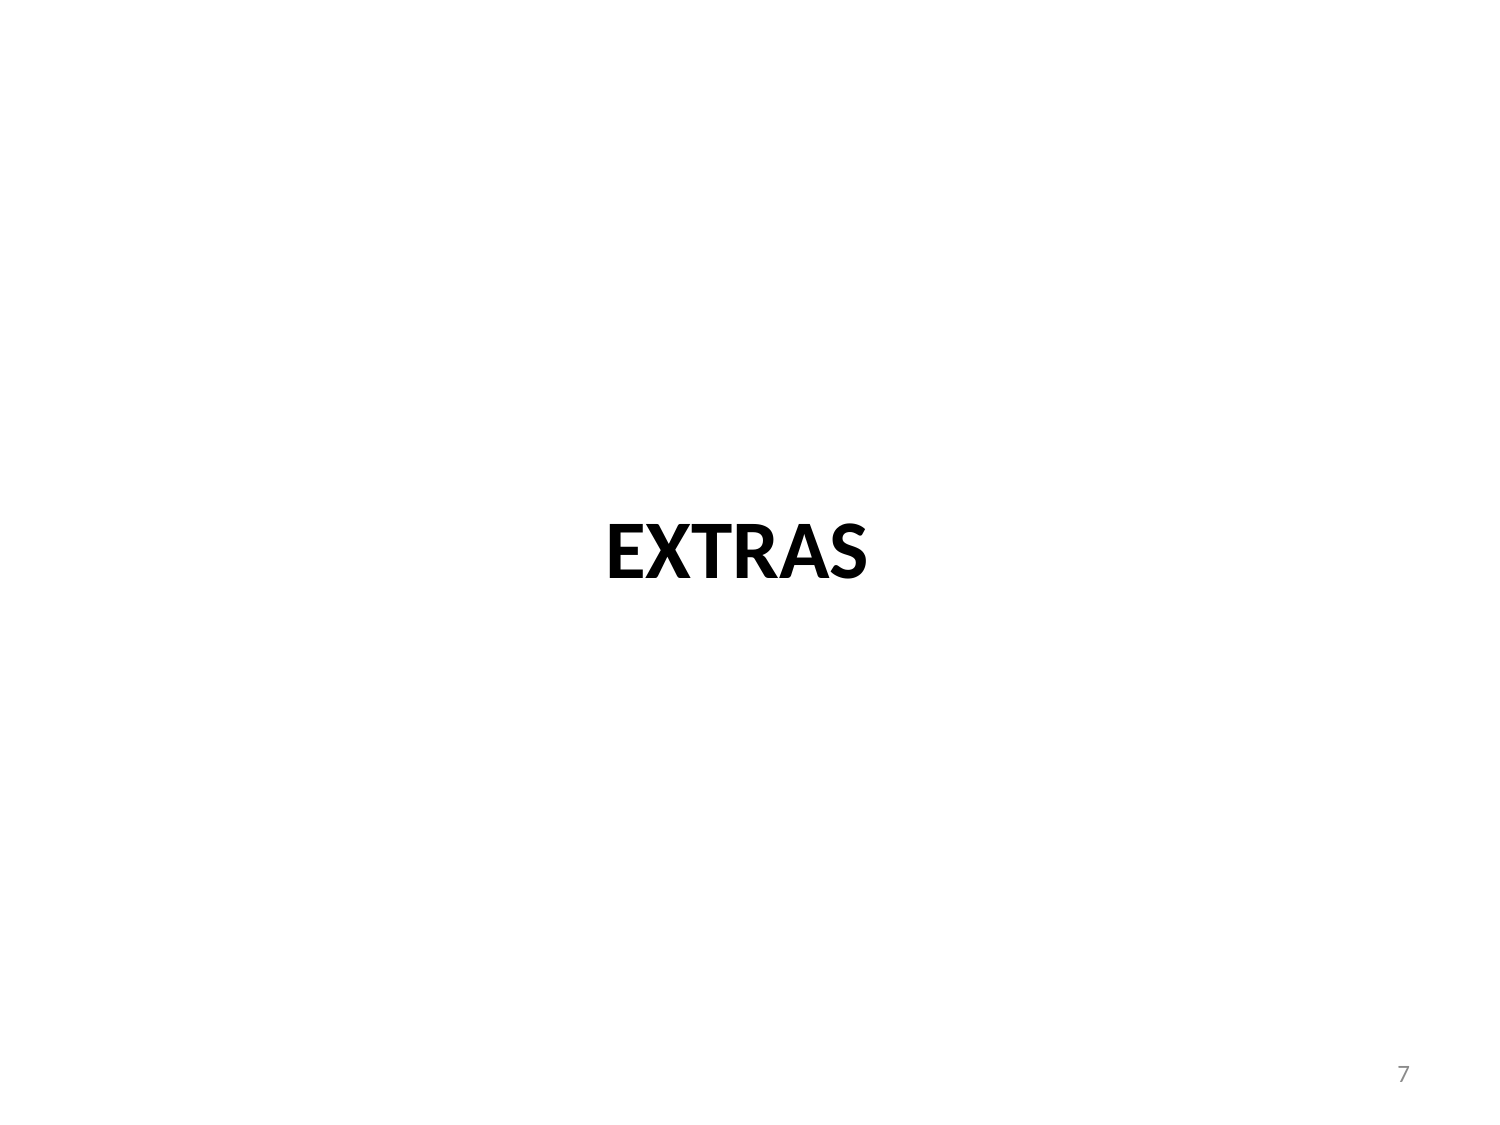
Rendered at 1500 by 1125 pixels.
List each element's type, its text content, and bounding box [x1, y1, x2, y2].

slide_number 7 [1074, 1042, 1425, 1103]
title Extras [99, 487, 1375, 711]
